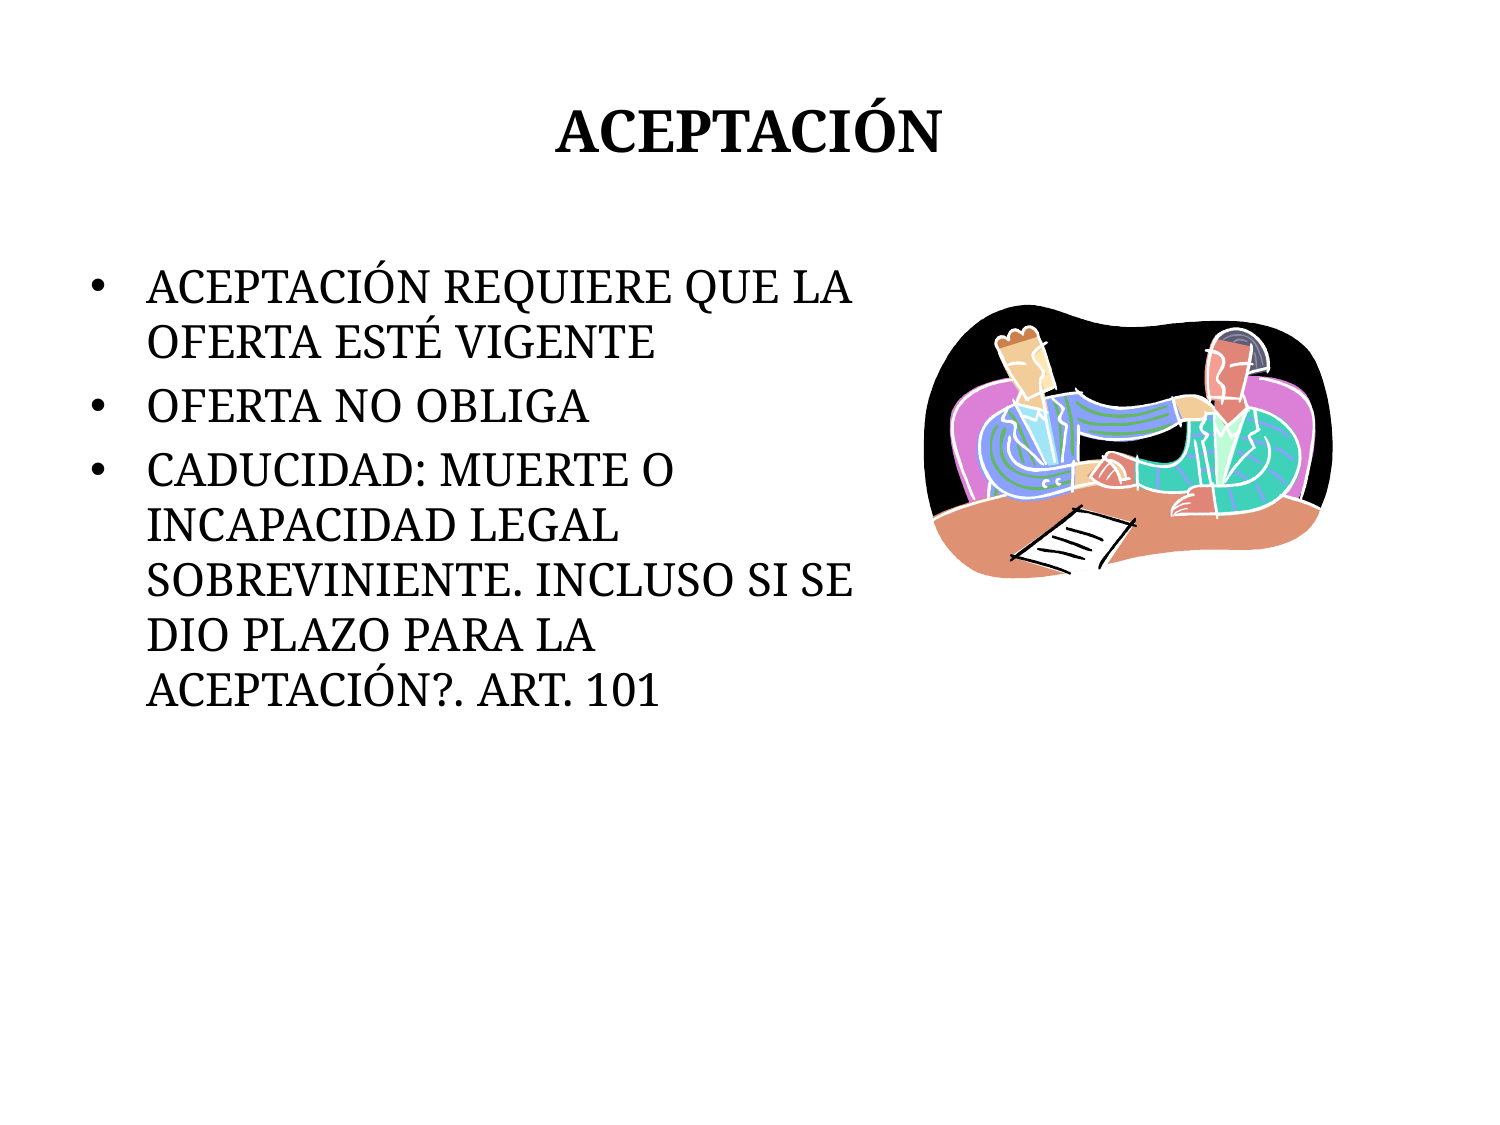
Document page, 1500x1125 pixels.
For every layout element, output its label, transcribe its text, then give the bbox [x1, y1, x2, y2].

title ACEPTACIÓN [75, 45, 1425, 213]
list ACEPTACIÓN REQUIERE QUE LA OFERTA ESTÉ VIGENTE OFERTA NO OBLIGA CADUCIDAD: MUERTE O INCAPACIDAD LEGAL SOBREVINIENTE. INCLUSO SI SE DIO PLAZO PARA LA ACEPTACIÓN?. ART. 101 [75, 249, 875, 1025]
picture [918, 299, 1338, 584]
